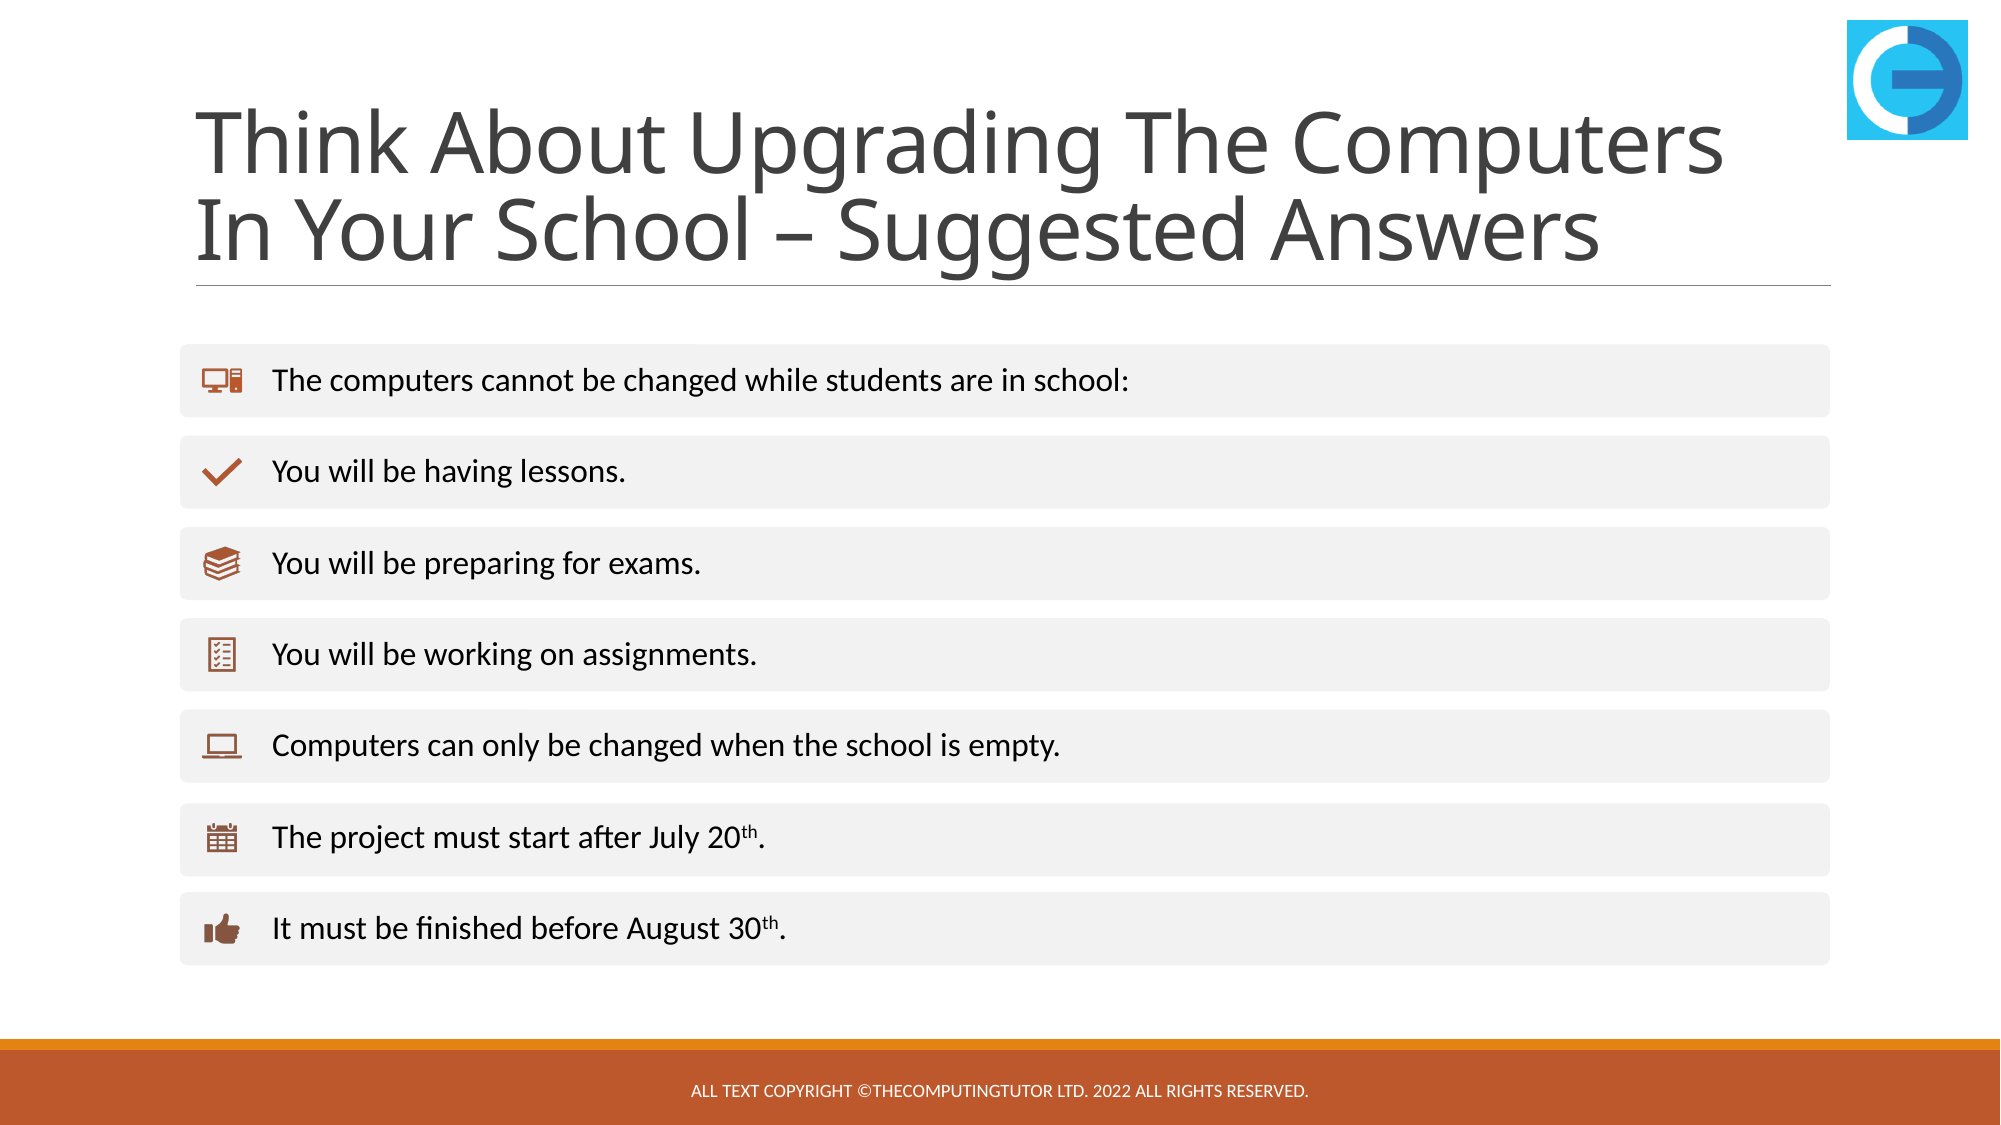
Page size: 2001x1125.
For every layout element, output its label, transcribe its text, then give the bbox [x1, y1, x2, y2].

footer All text copyright ©TheComputingTutor Ltd. 2022 All rights Reserved. [604, 1059, 1396, 1120]
picture [1847, 20, 1968, 140]
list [179, 343, 1831, 966]
title Think About Upgrading The Computers In Your School – Suggested Answers [180, 47, 1830, 285]
